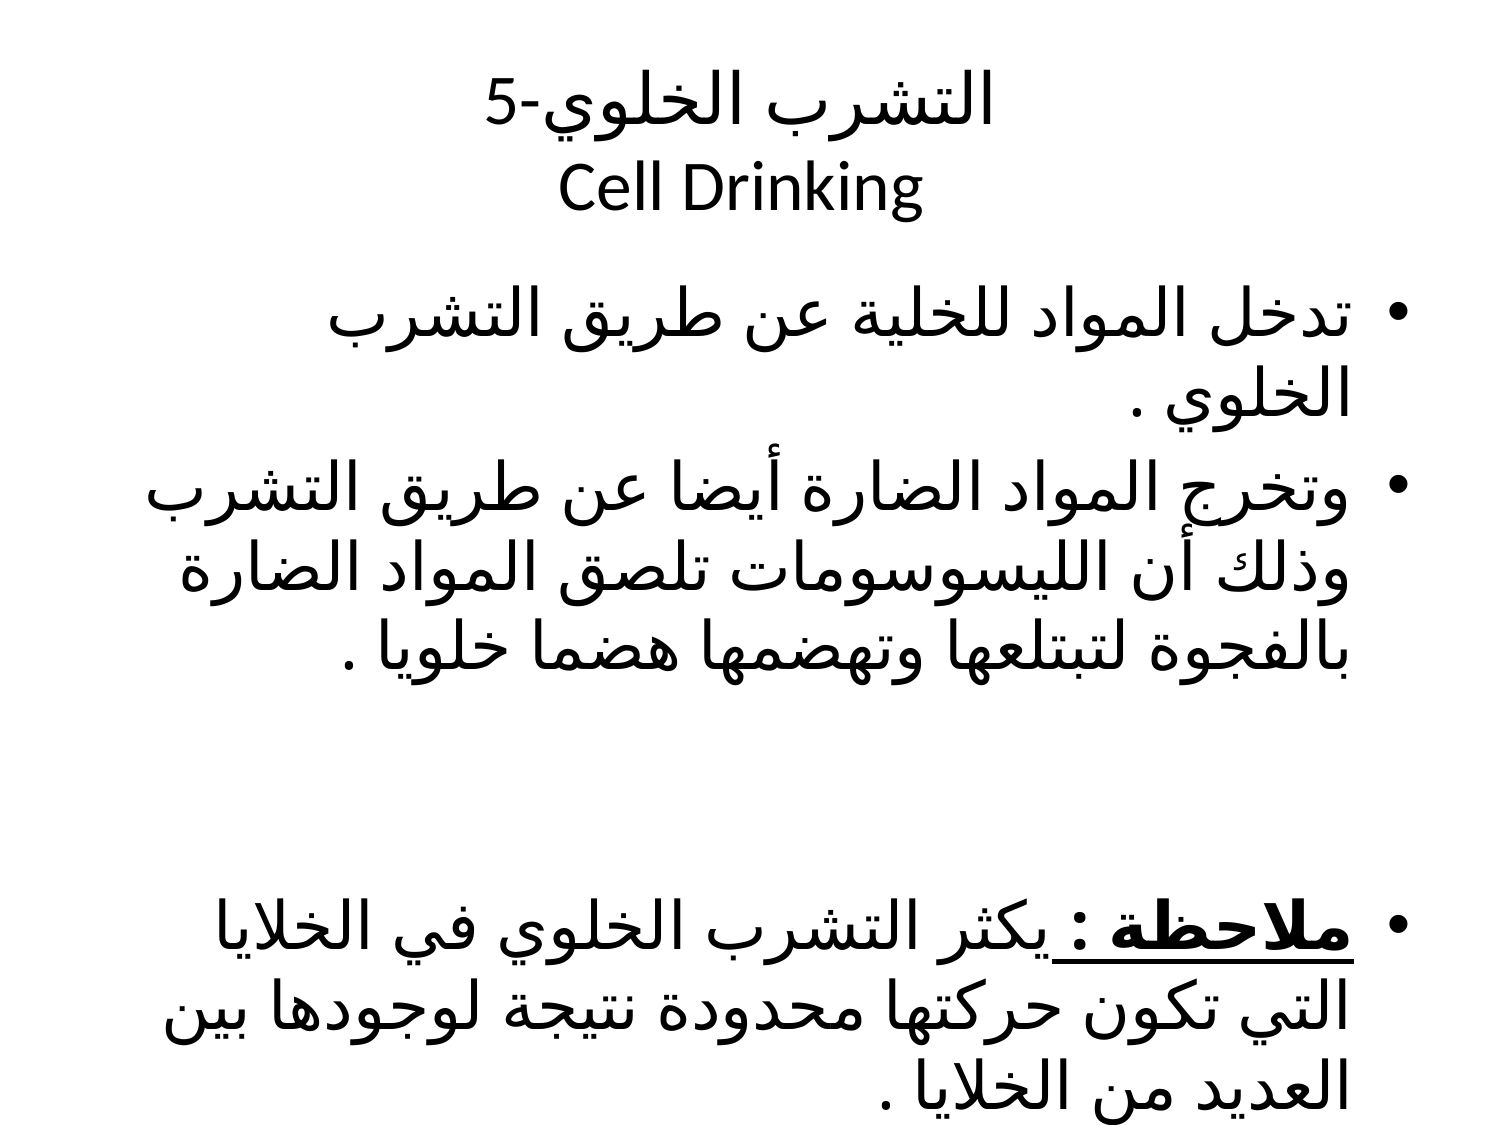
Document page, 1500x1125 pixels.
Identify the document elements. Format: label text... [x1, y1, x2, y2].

list تدخل المواد للخلية عن طريق التشرب الخلوي . وتخرج المواد الضارة أيضا عن طريق التشرب وذلك أن الليسوسومات تلصق المواد الضارة بالفجوة لتبتلعها وتهضمها هضما خلويا . ملاحظة : يكثر التشرب الخلوي في الخلايا التي تكون حركتها محدودة نتيجة لوجودها بين العديد من الخلايا . [75, 262, 1425, 1005]
title 5-التشرب الخلوي Cell Drinking [75, 45, 1425, 233]
